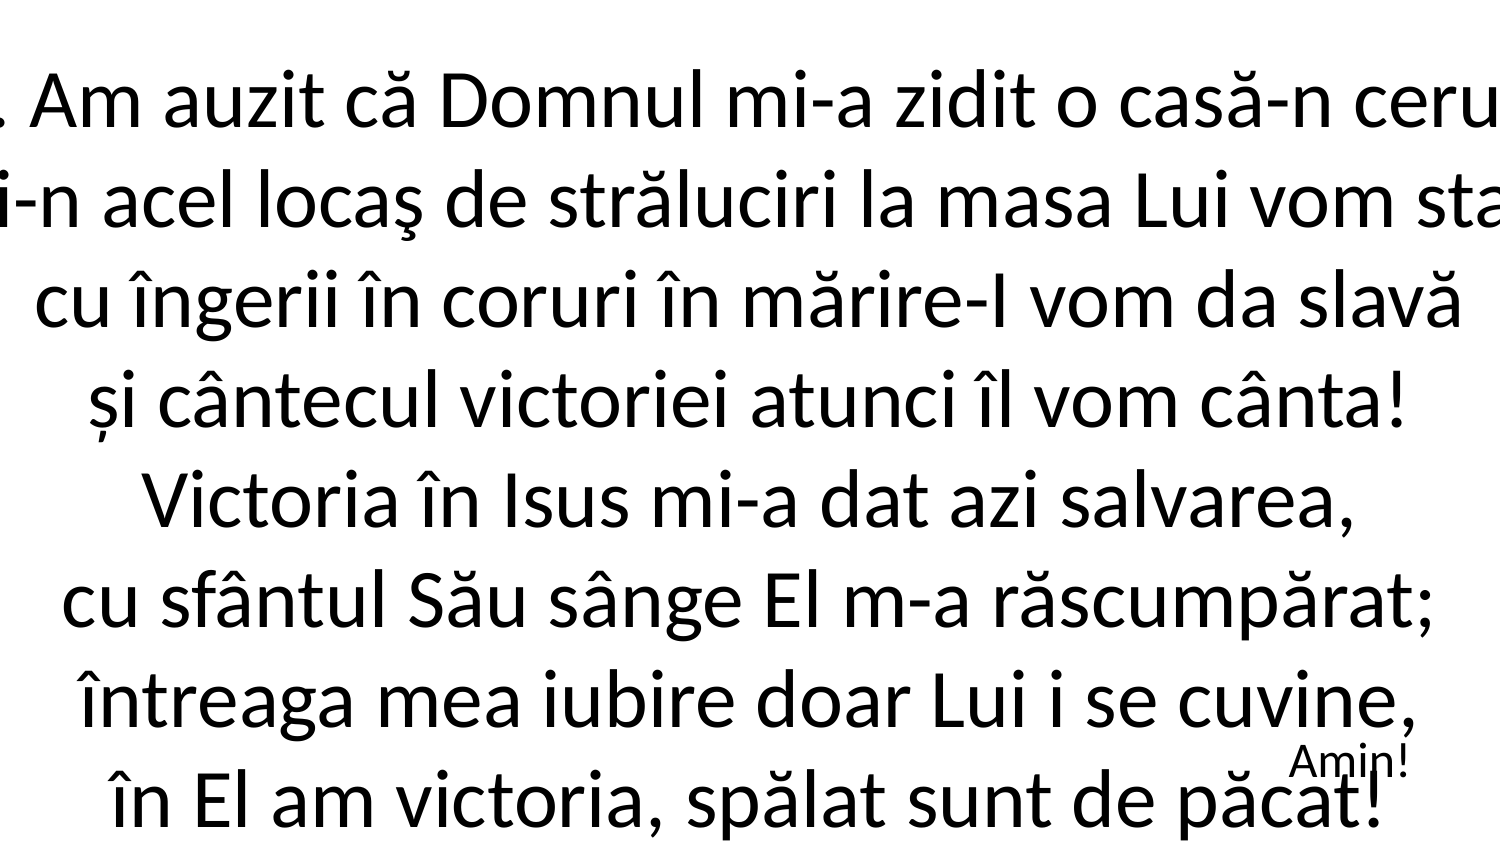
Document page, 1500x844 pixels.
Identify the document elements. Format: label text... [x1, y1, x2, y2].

text_box Amin! [1273, 674, 1427, 795]
text_box 3. Am auzit că Domnul mi-a zidit o casă-n ceruri și-n acel locaş de străluciri la masa Lui vom sta; cu îngerii în coruri în mărire-I vom da slavă și cântecul victoriei atunci îl vom cânta! Victoria în Isus mi-a dat azi salvarea, cu sfântul Său sânge El m-a răscumpărat; întreaga mea iubire doar Lui i se cuvine, în El am victoria, spălat sunt de păcat! [0, 0, 1500, 844]
